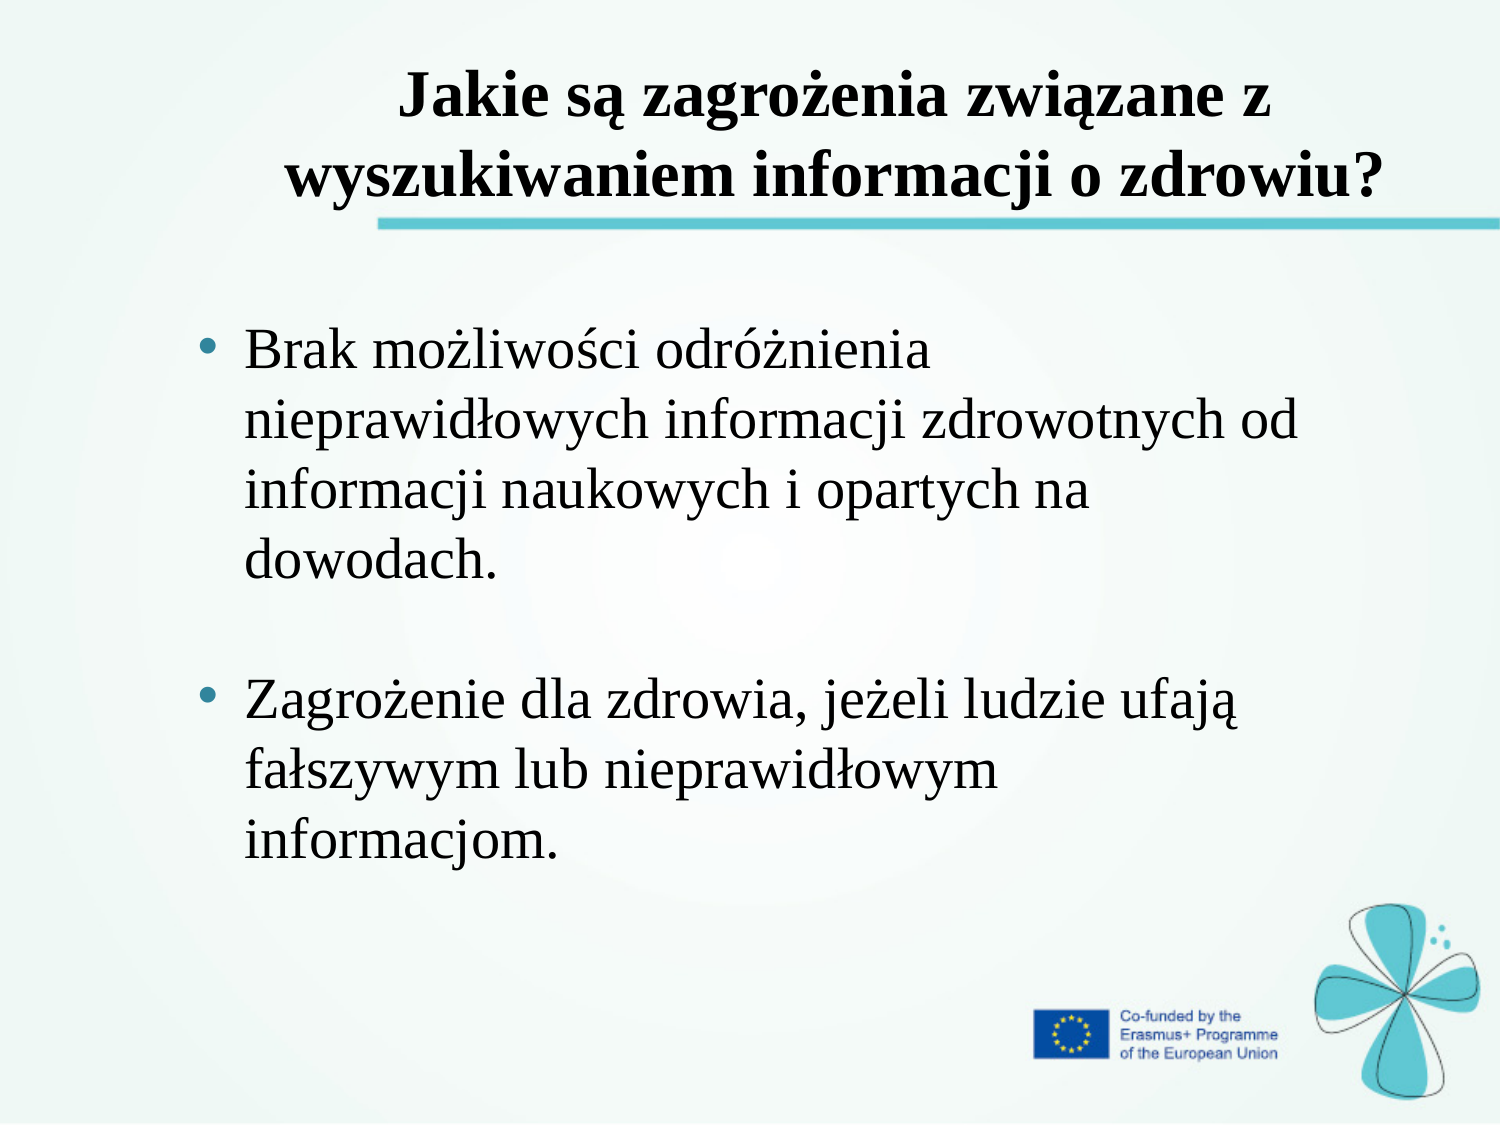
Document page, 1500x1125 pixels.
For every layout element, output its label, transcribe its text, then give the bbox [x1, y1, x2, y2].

text_box Brak możliwości odróżnienia nieprawidłowych informacji zdrowotnych od informacji naukowych i opartych na dowodach. Zagrożenie dla zdrowia, jeżeli ludzie ufają fałszywym lub nieprawidłowym informacjom. [182, 302, 1341, 1018]
picture [0, 0, 1500, 1125]
text_box Jakie są zagrożenia związane z wyszukiwaniem informacji o zdrowiu? [242, 42, 1430, 218]
